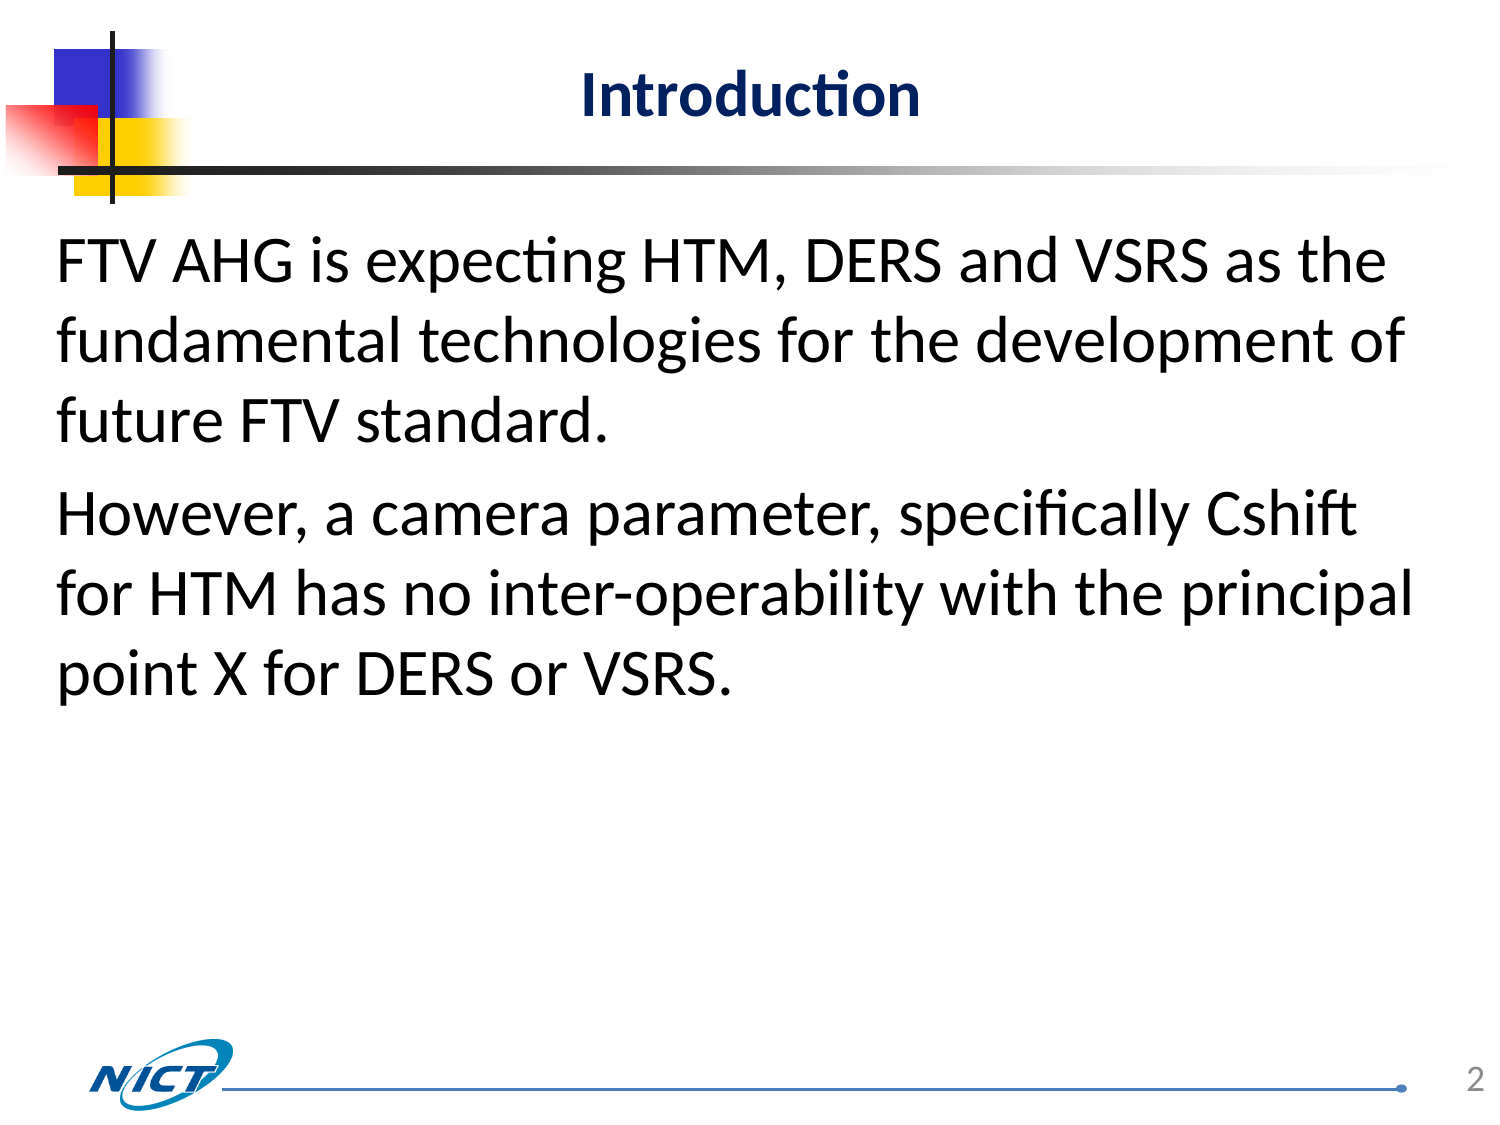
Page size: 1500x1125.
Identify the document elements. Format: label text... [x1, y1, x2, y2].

slide_number 2 [1149, 1046, 1500, 1107]
title Introduction [76, 42, 1427, 138]
picture [89, 1039, 233, 1111]
picture [224, 1039, 233, 1045]
list FTV AHG is expecting HTM, DERS and VSRS as the fundamental technologies for the development of future FTV standard. However, a camera parameter, specifically Cshift for HTM has no inter-operability with the principal point X for DERS or VSRS. [41, 208, 1459, 951]
